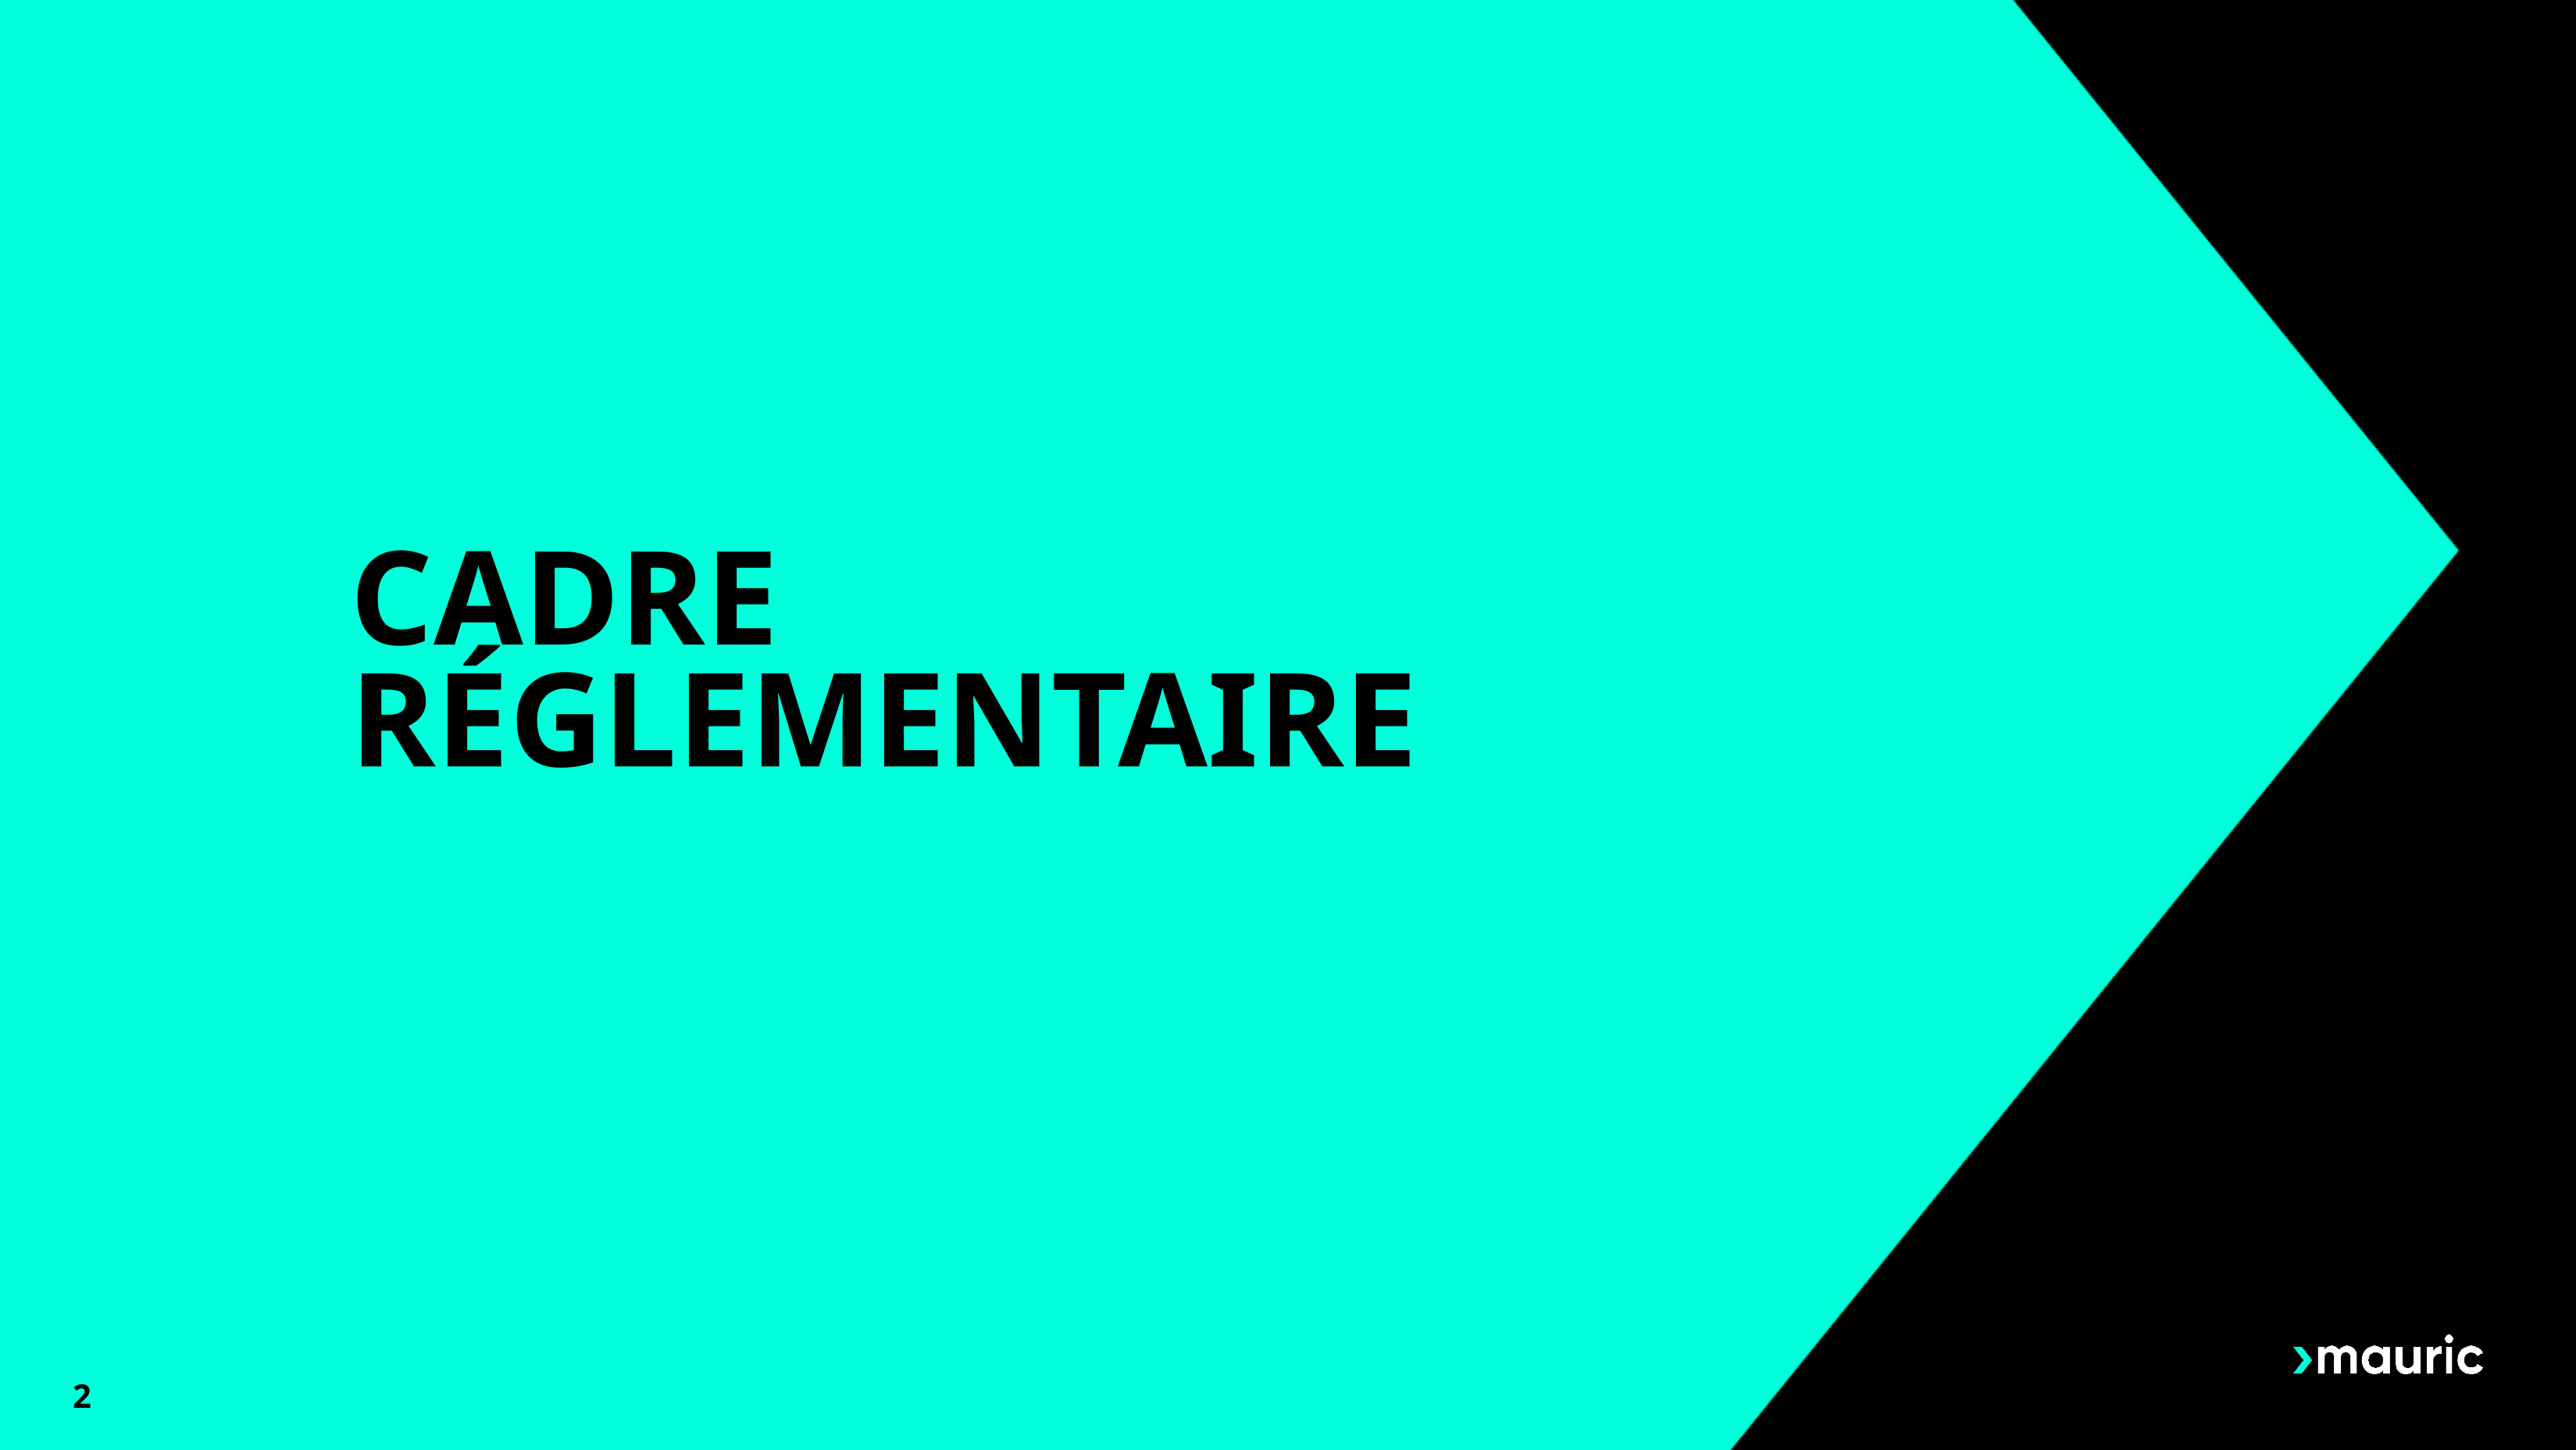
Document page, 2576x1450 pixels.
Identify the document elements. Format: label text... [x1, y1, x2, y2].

slide_number 2 [56, 1341, 128, 1421]
picture [0, 0, 2576, 1450]
title CADRE RÉGLEMENTAIRE [350, 548, 1776, 799]
